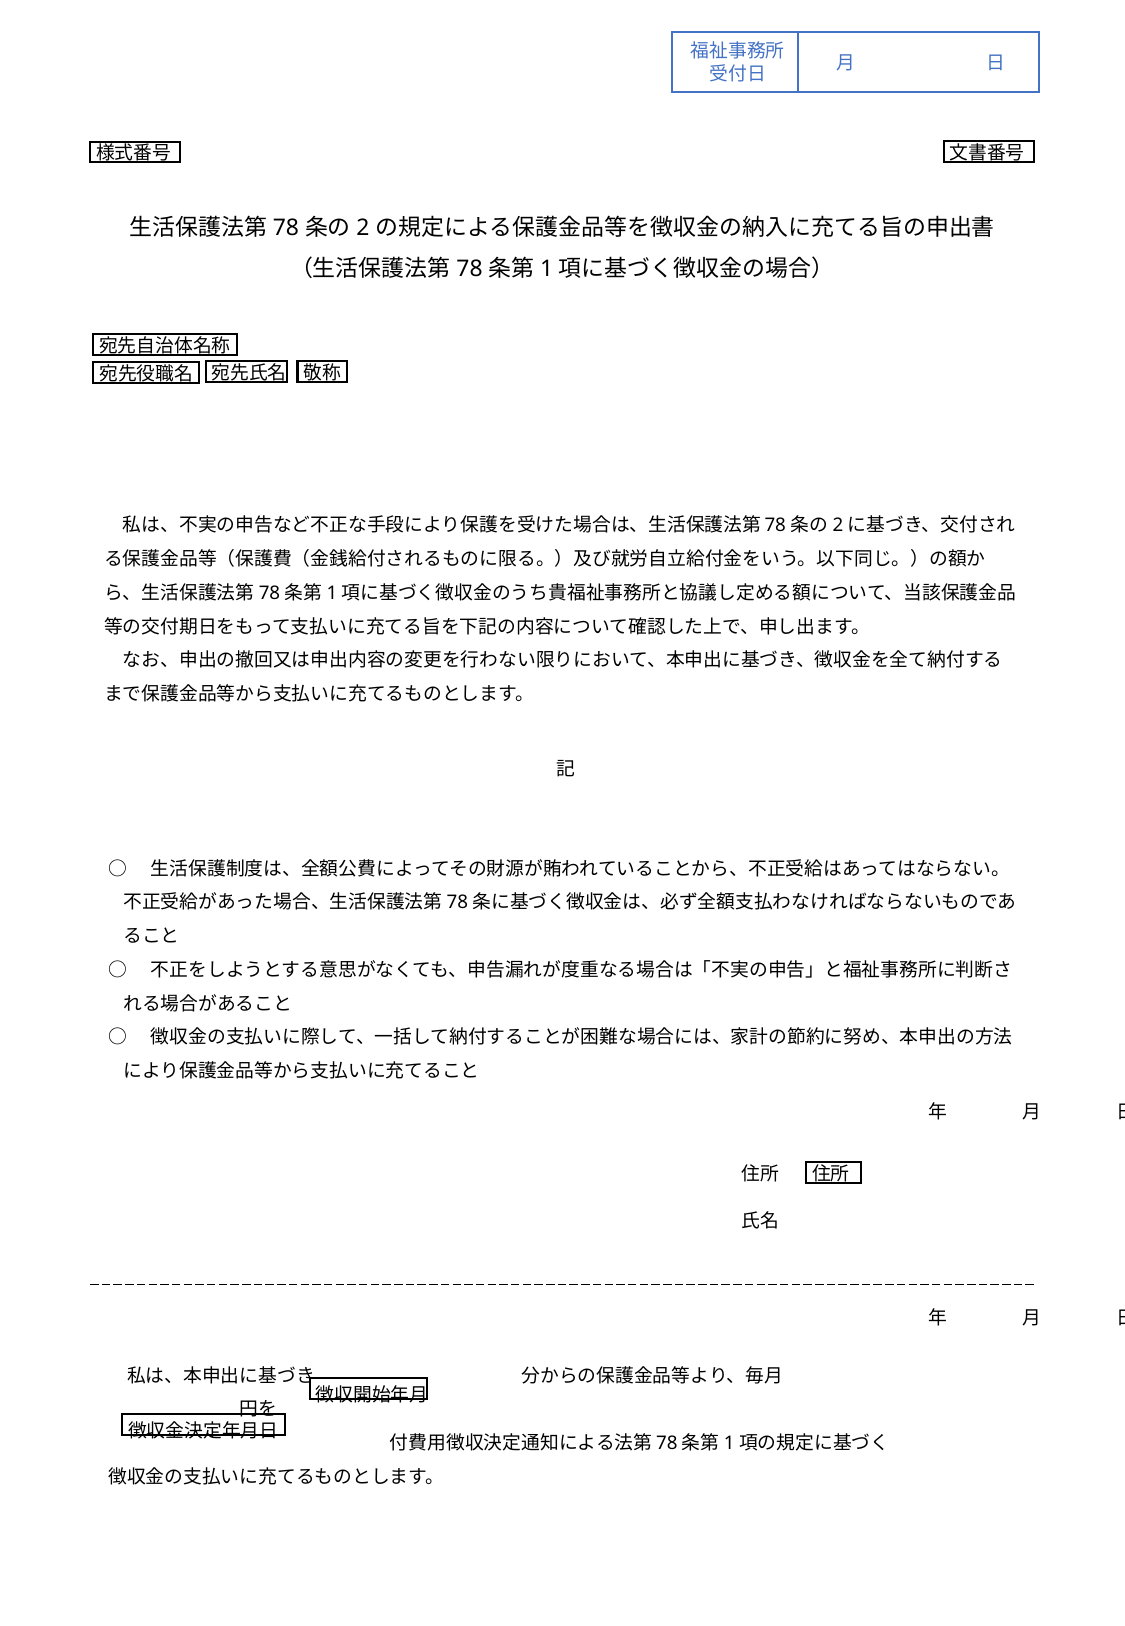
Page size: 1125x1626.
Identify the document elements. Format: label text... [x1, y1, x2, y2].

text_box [735, 1142, 862, 1250]
text_box 私は、不実の申告など不正な手段により保護を受けた場合は、生活保護法第78条の2に基づき、交付される保護金品等（保護費（金銭給付されるものに限る。）及び就労自立給付金をいう。以下同じ。）の額から、生活保護法第78条第1項に基づく徴収金のうち貴福祉事務所と協議し定める額について、当該保護金品等の交付期日をもって支払いに充てる旨を下記の内容について確認した上で、申し出ます。 なお、申出の撤回又は申出内容の変更を行わない限りにおいて、本申出に基づき、徴収金を全て納付するまで保護金品等から支払いに充てるものとします。 [89, 494, 1034, 712]
text_box 様式番号 [89, 141, 181, 163]
text_box 年 月 日 [734, 1286, 1102, 1348]
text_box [93, 334, 347, 383]
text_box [672, 31, 1039, 92]
text_box 文書番号 [943, 140, 1035, 163]
text_box 年 月 日 [734, 1080, 1102, 1142]
text_box 生活保護法第78条の2の規定による保護金品等を徴収金の納入に充てる旨の申出書 （生活保護法第78条第1項に基づく徴収金の場合） [90, 191, 1035, 289]
text_box 記 [93, 748, 1039, 787]
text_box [93, 1363, 905, 1476]
text_box ○ 生活保護制度は、全額公費によってその財源が賄われていることから、不正受給はあってはならない。不正受給があった場合、生活保護法第78条に基づく徴収金は、必ず全額支払わなければならないものであること ○ 不正をしようとする意思がなくても、申告漏れが度重なる場合は「不実の申告」と福祉事務所に判断される場合があること ○ 徴収金の支払いに際して、一括して納付することが困難な場合には、家計の節約に努め、本申出の方法により保護金品等から支払いに充てること [93, 837, 1039, 1089]
